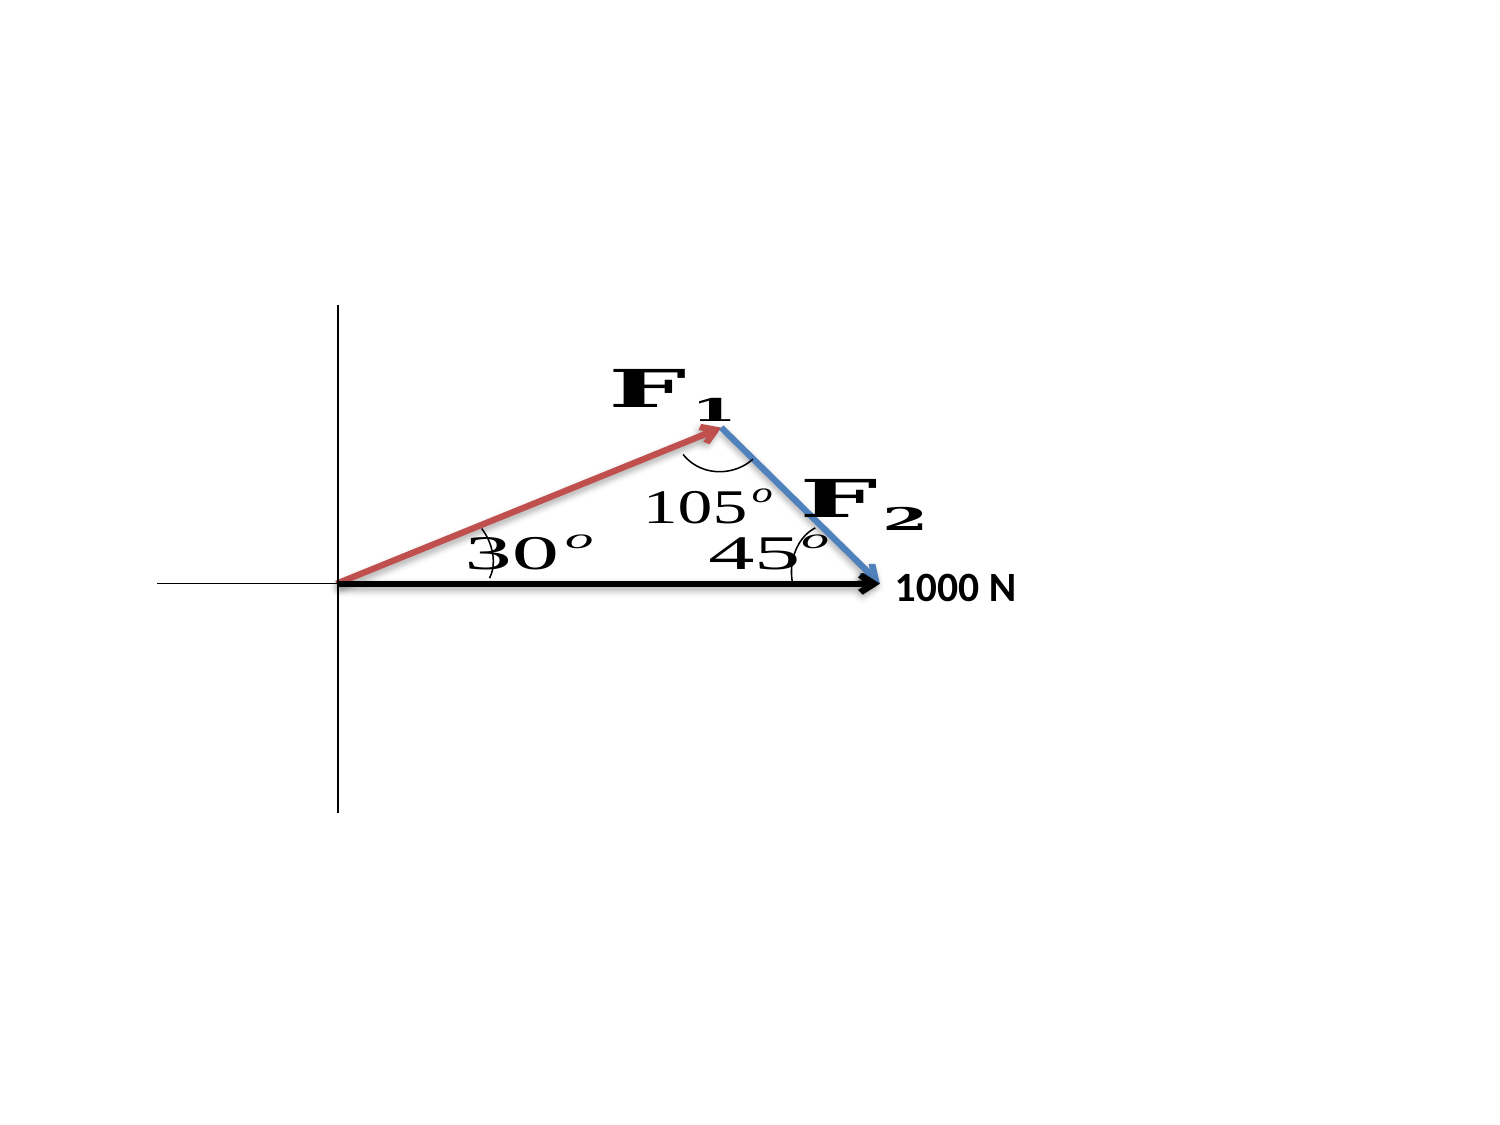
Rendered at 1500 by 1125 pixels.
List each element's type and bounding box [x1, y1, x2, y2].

text_box [156, 305, 1056, 814]
